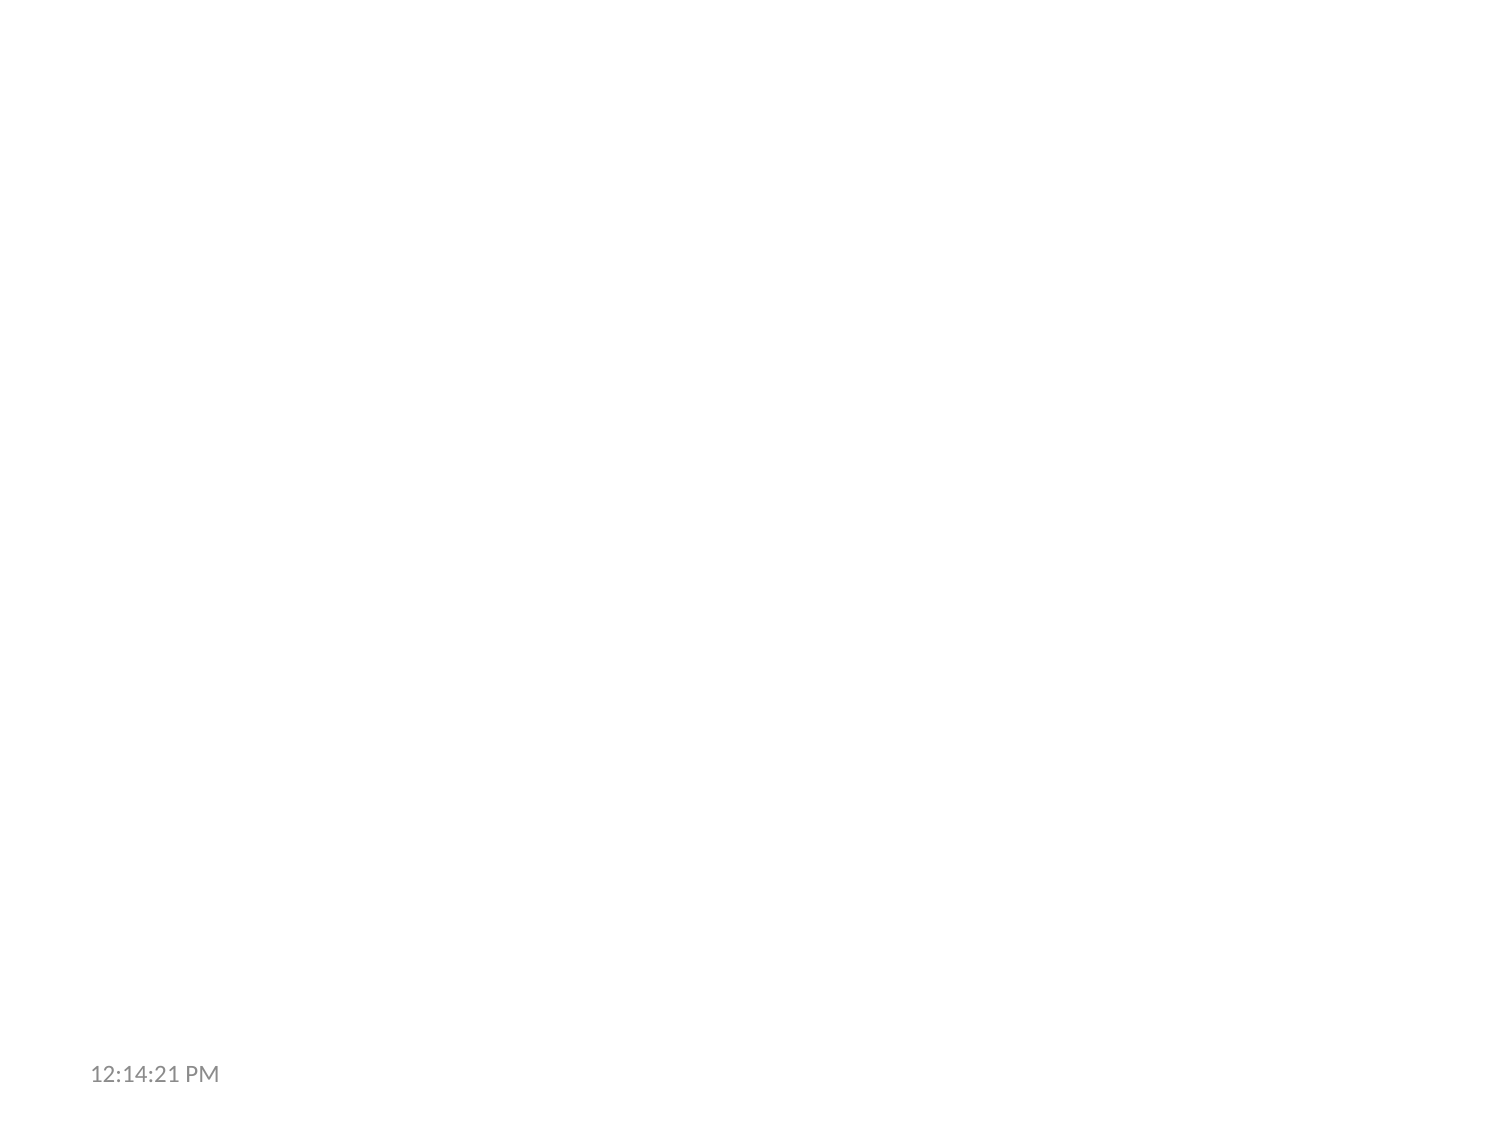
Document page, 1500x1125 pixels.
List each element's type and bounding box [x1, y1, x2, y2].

slide_number [75, 1042, 425, 1103]
